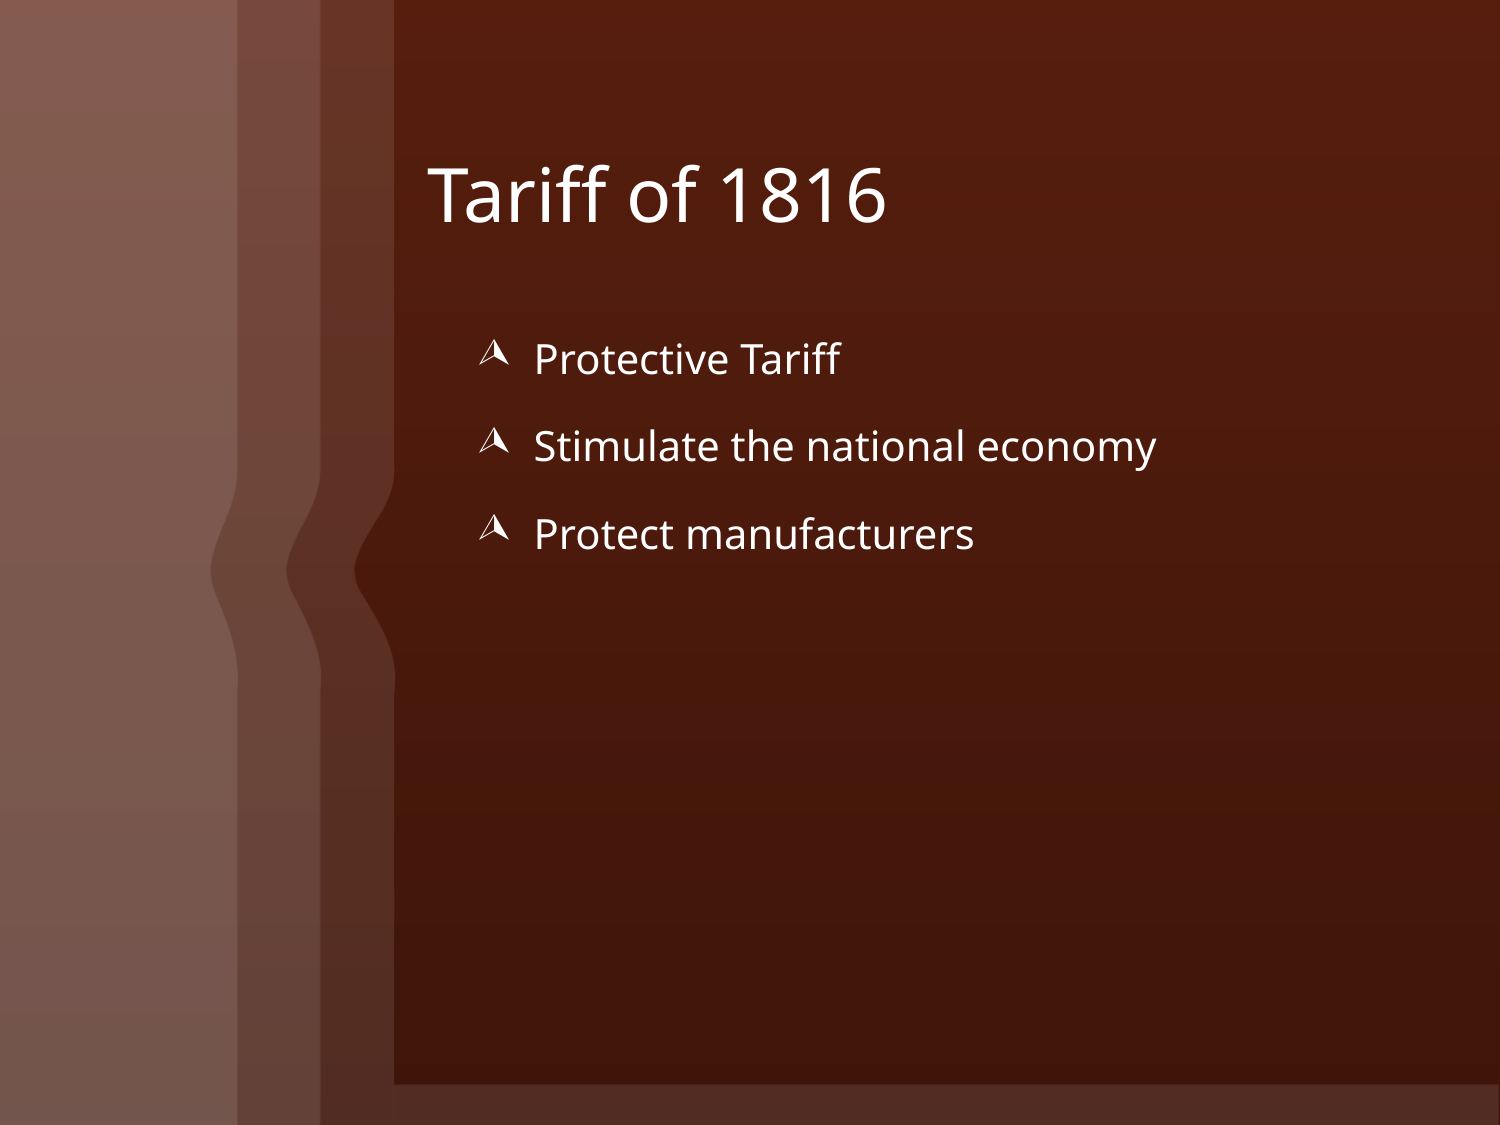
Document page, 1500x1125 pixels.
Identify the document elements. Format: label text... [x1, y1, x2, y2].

picture [0, 0, 1500, 1125]
list Protective Tariff Stimulate the national economy Protect manufacturers [462, 324, 1425, 1000]
title Tariff of 1816 [412, 57, 1425, 246]
